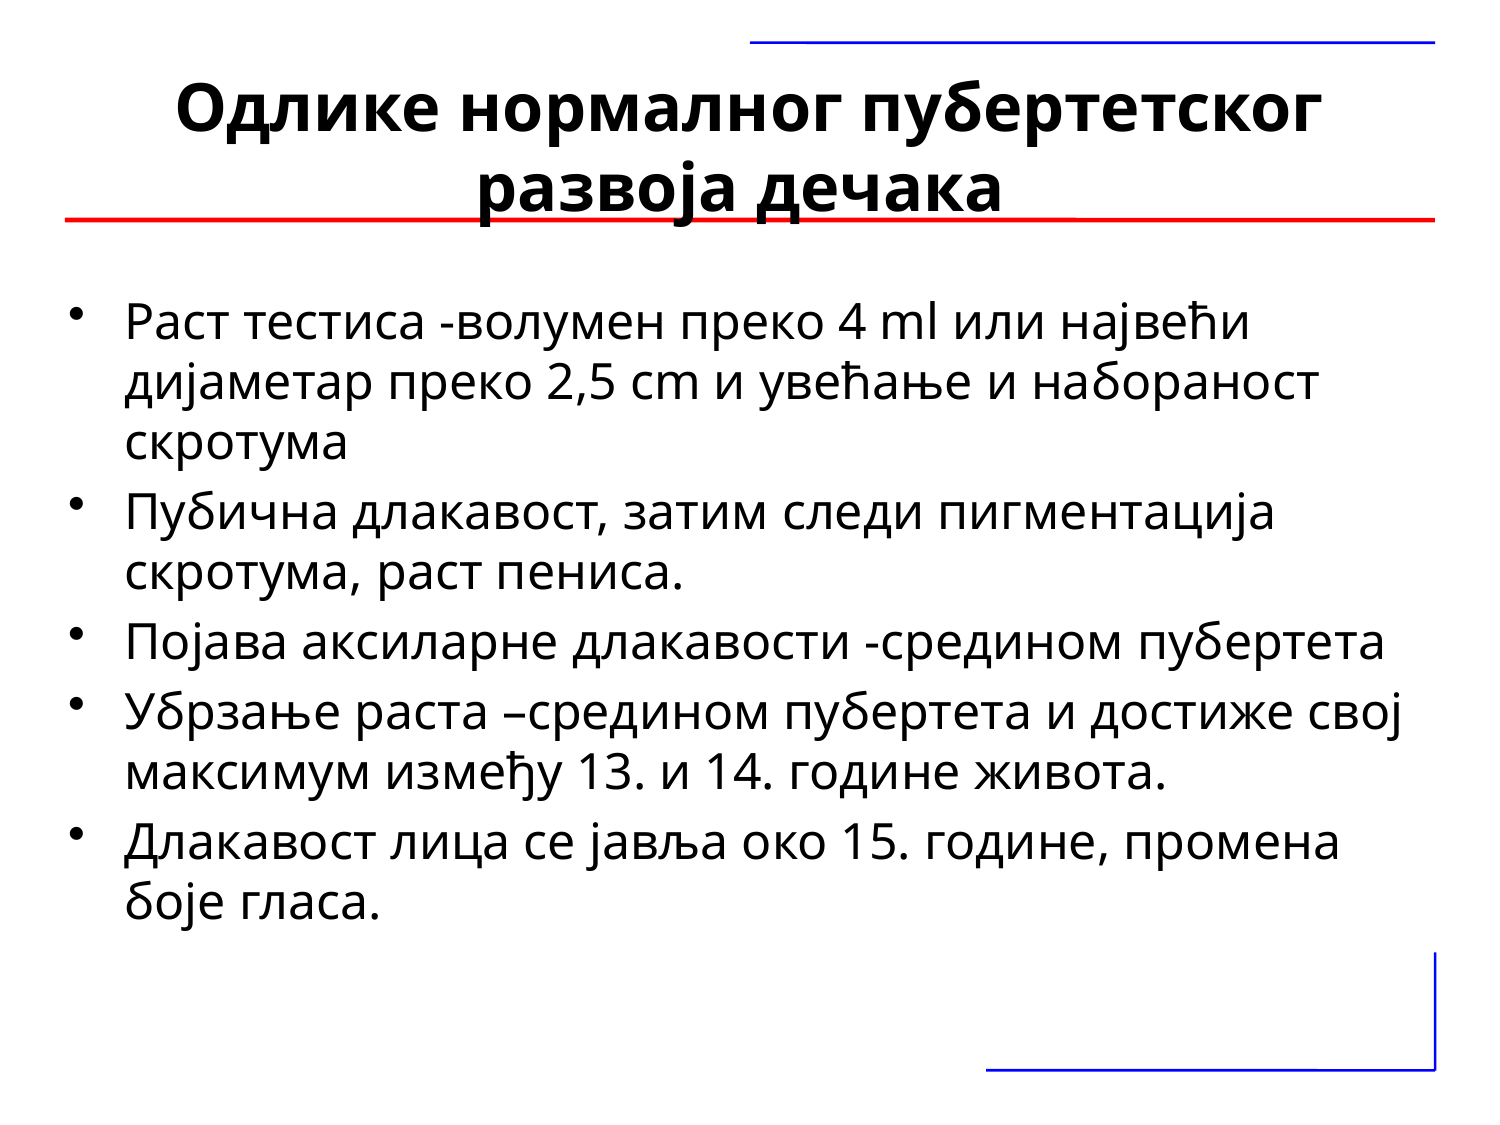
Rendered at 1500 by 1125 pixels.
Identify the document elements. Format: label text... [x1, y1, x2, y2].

list Раст тестиса -волумен преко 4 ml или највећи дијаметар преко 2,5 cm и увећање и набораност скротума Пубична длакавост, затим следи пигментација скротума, раст пениса. Појава аксиларне длакавости -средином пубертета Убрзање раста –средином пубертета и достиже свој максимум између 13. и 14. године живота. Длакавост лица се јавља око 15. године, промена боје гласа. [52, 281, 1426, 1006]
title Одлике нормалног пубертетског развоја дечака [74, 19, 1424, 233]
